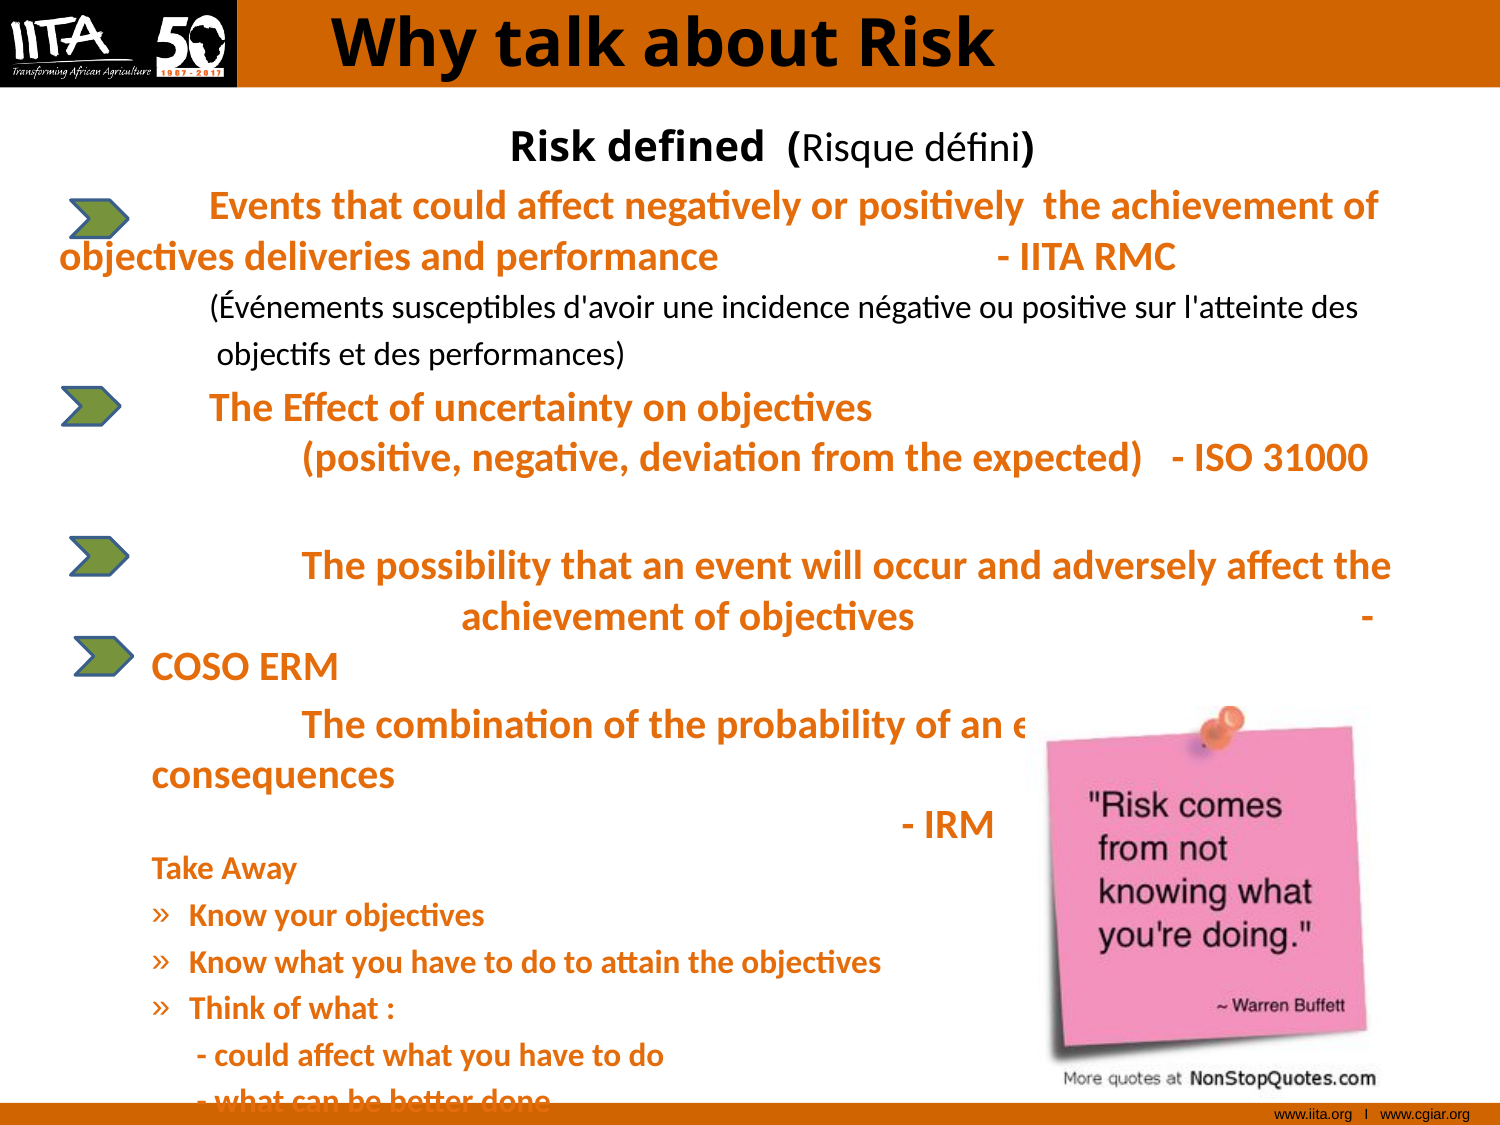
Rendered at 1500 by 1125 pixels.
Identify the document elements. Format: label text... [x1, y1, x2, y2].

picture [1024, 706, 1388, 1099]
text_box [69, 198, 130, 240]
title Why talk about Risk [262, 0, 1475, 88]
text_box [69, 535, 130, 577]
text_box [73, 635, 134, 677]
picture [11, 15, 225, 79]
text_box [61, 385, 122, 427]
list Risk defined (Risque défini) Events that could affect negatively or positively the achievement of objectives deliveries and performance - IITA RMC (Événements susceptibles d'avoir une incidence négative ou positive sur l'atteinte des objectifs et des performances) The Effect of uncertainty on objectives (positive, negative, deviation from the expected) - ISO 31000 The possibility that an event will occur and adversely affect the achievement of objectives - COSO ERM The combination of the probability of an event and its consequences - IRM Take Away Know your objectives Know what you have to do to attain the objectives Think of what : - could affect what you have to do - what can be better done - What could go wrong [24, 112, 1475, 1100]
